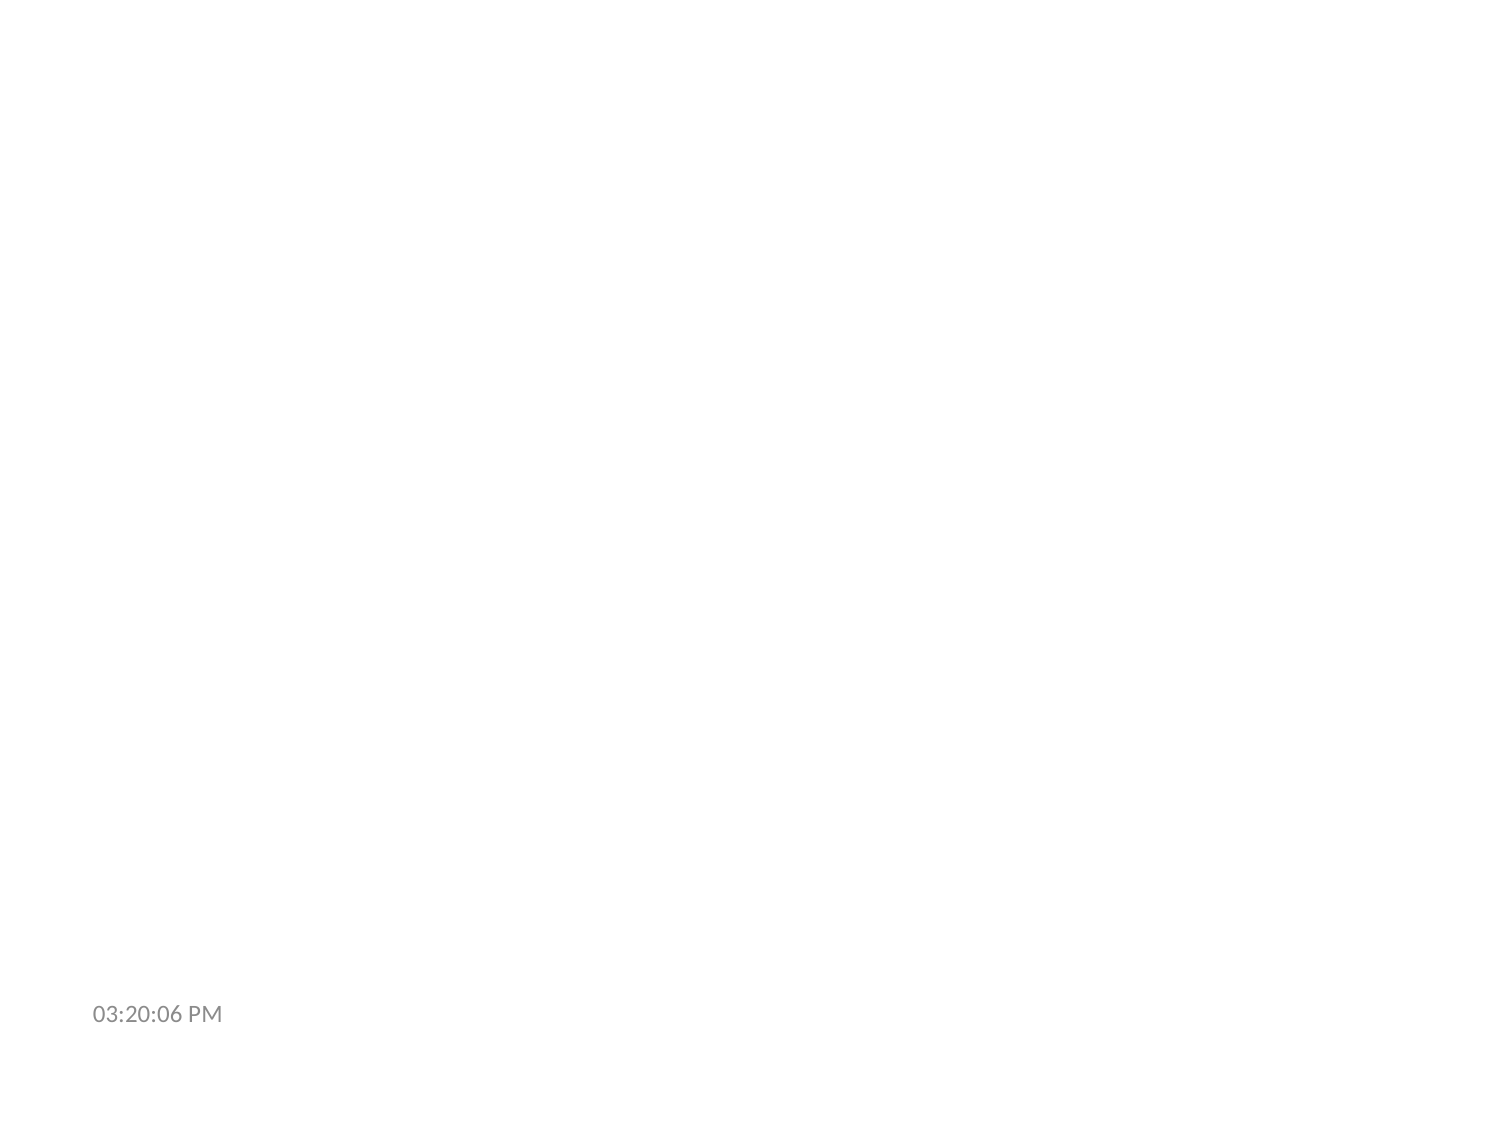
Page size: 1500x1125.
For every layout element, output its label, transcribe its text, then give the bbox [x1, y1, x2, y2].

text_box 3:35:09 PM [77, 982, 428, 1043]
